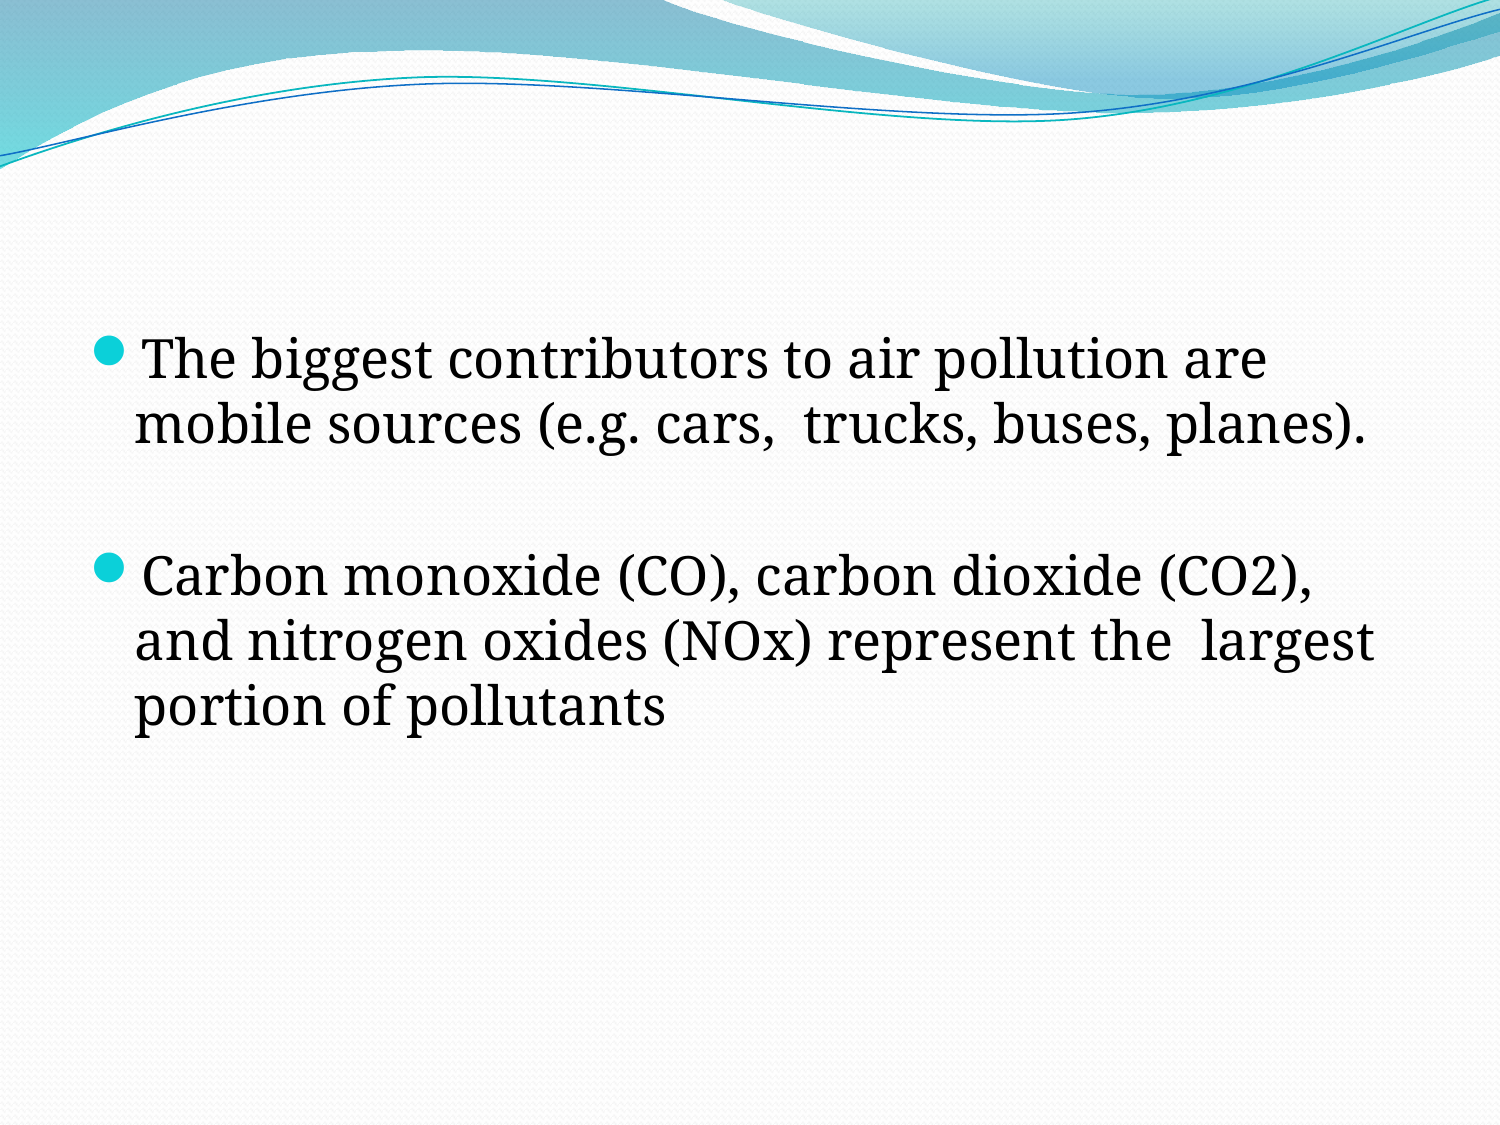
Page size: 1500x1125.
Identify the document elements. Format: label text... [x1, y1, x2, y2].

list The biggest contributors to air pollution are mobile sources (e.g. cars, trucks, buses, planes). Carbon monoxide (CO), carbon dioxide (CO2), and nitrogen oxides (NOx) represent the largest portion of pollutants [75, 317, 1425, 1038]
